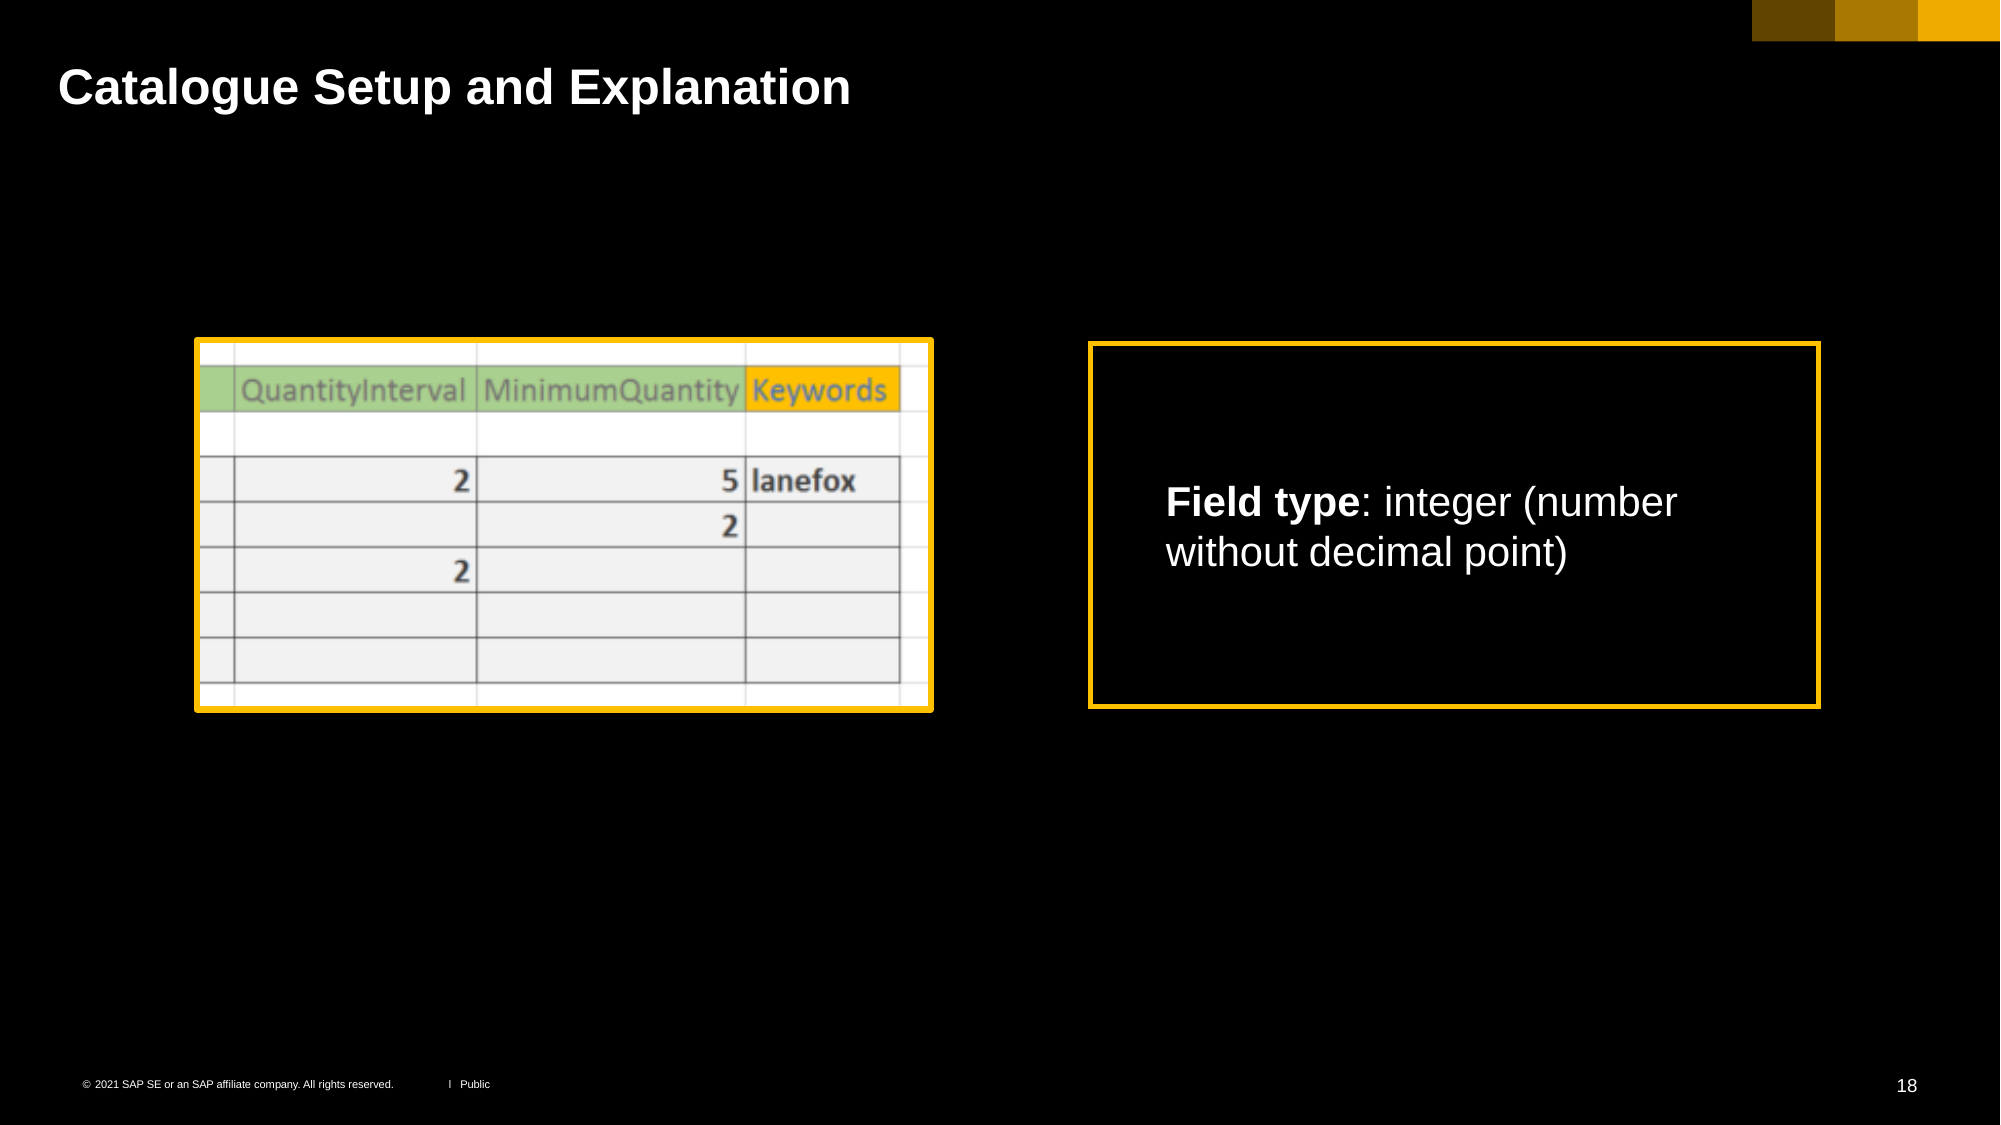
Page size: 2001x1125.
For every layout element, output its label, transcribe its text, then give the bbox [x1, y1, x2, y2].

text_box Catalogue Setup and Explanation [57, 54, 853, 115]
text_box [0, 0, 2000, 1125]
text_box [196, 339, 931, 345]
text_box [1751, 0, 1836, 42]
text_box [1836, 0, 1919, 42]
text_box [1919, 0, 2000, 42]
text_box Field type:integer(number withoutdecimalpoint) [1165, 474, 1679, 575]
picture [199, 342, 928, 707]
text_box [1090, 343, 1819, 707]
text_box ©2021 SAP SE or an SAP affiliate company. All rights reserved. ǀ Public 18 [82, 1073, 1918, 1096]
